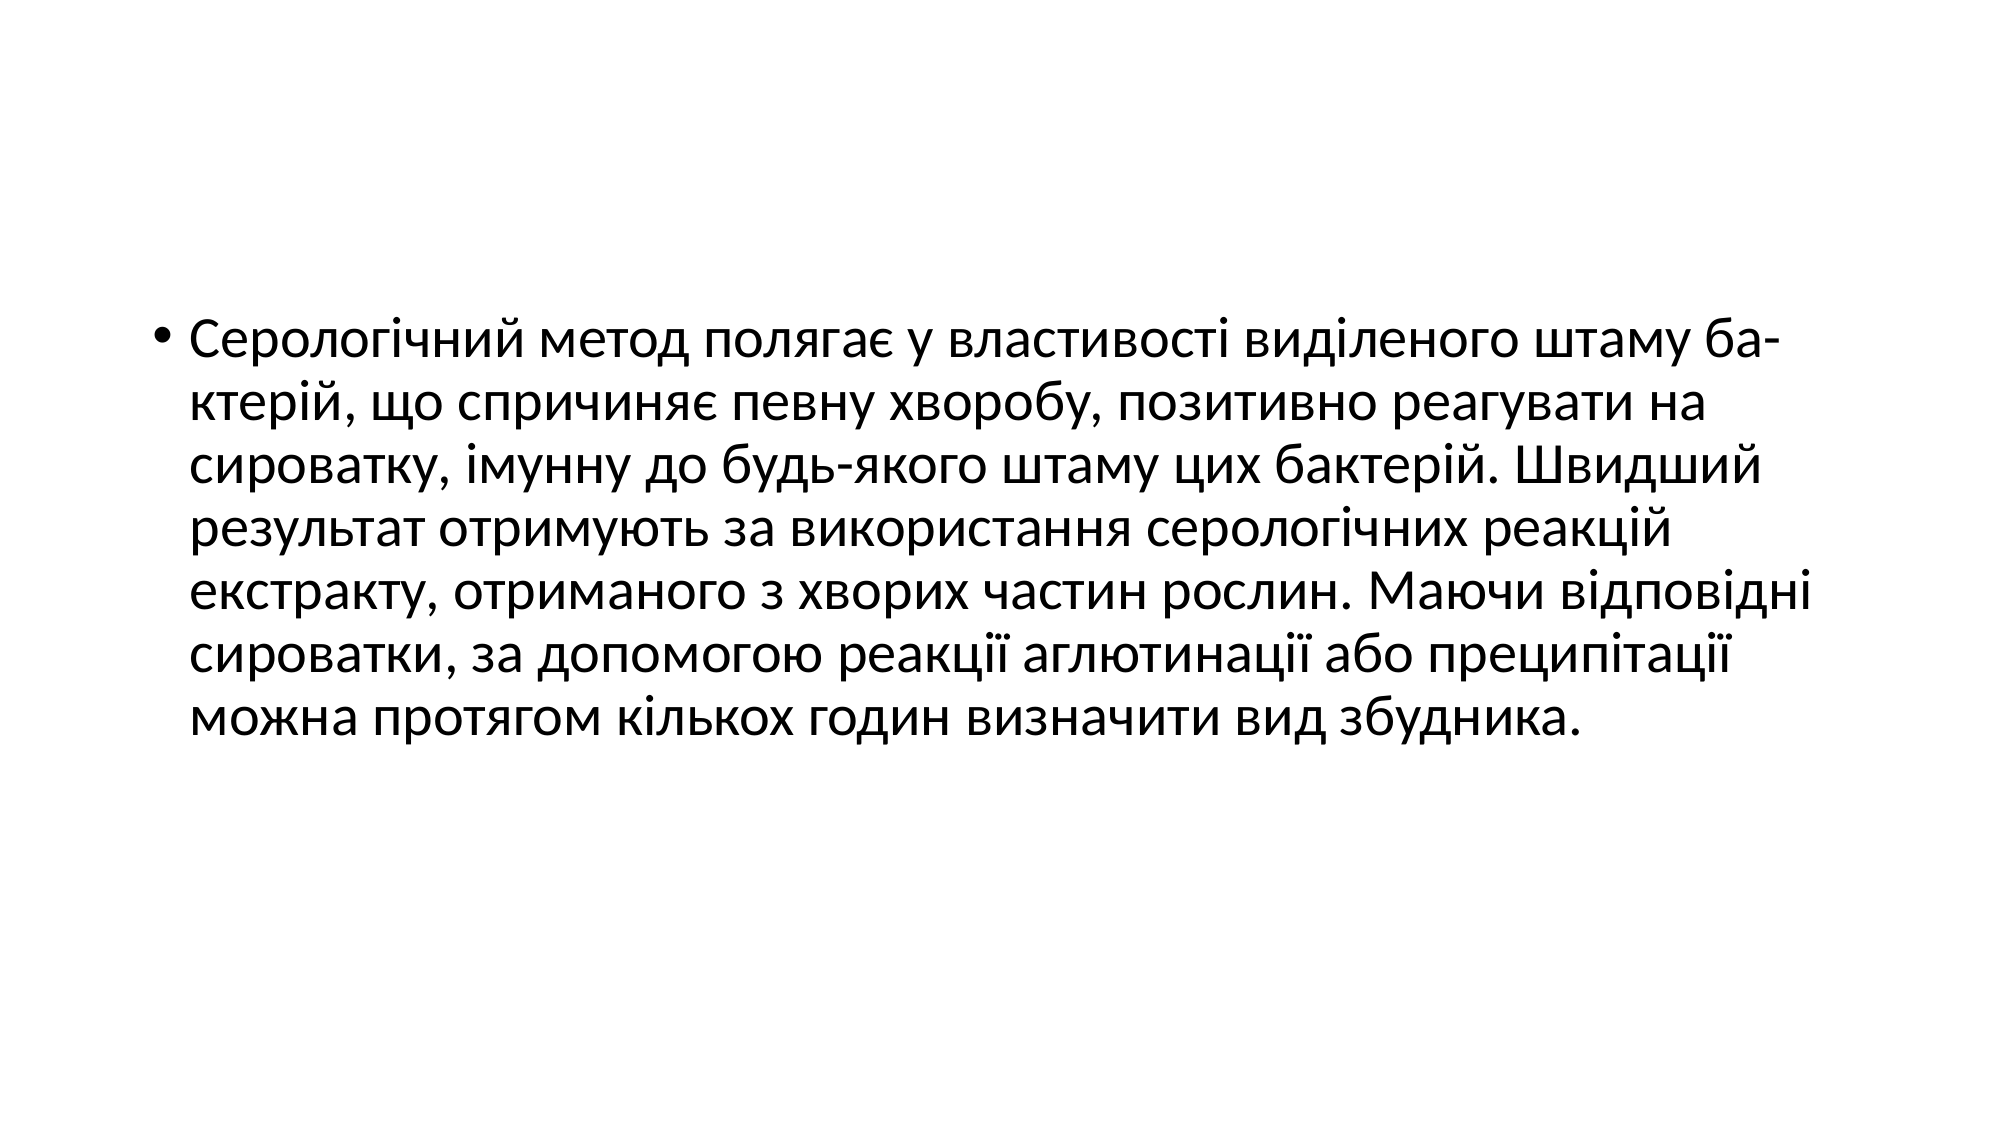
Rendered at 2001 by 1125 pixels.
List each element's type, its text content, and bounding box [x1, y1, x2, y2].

list Серологічний метод полягає у властивості виділеного штаму ба-ктерій, що спричиняє певну хворобу, позитивно реагувати на сироватку, імунну до будь-якого штаму цих бактерій. Швидший результат отримують за використання серологічних реакцій екстракту, отриманого з хворих частин рослин. Маючи відповідні сироватки, за допомогою реакції аглютинації або преципітації можна протягом кількох годин визначити вид збудника. [137, 299, 1863, 1014]
